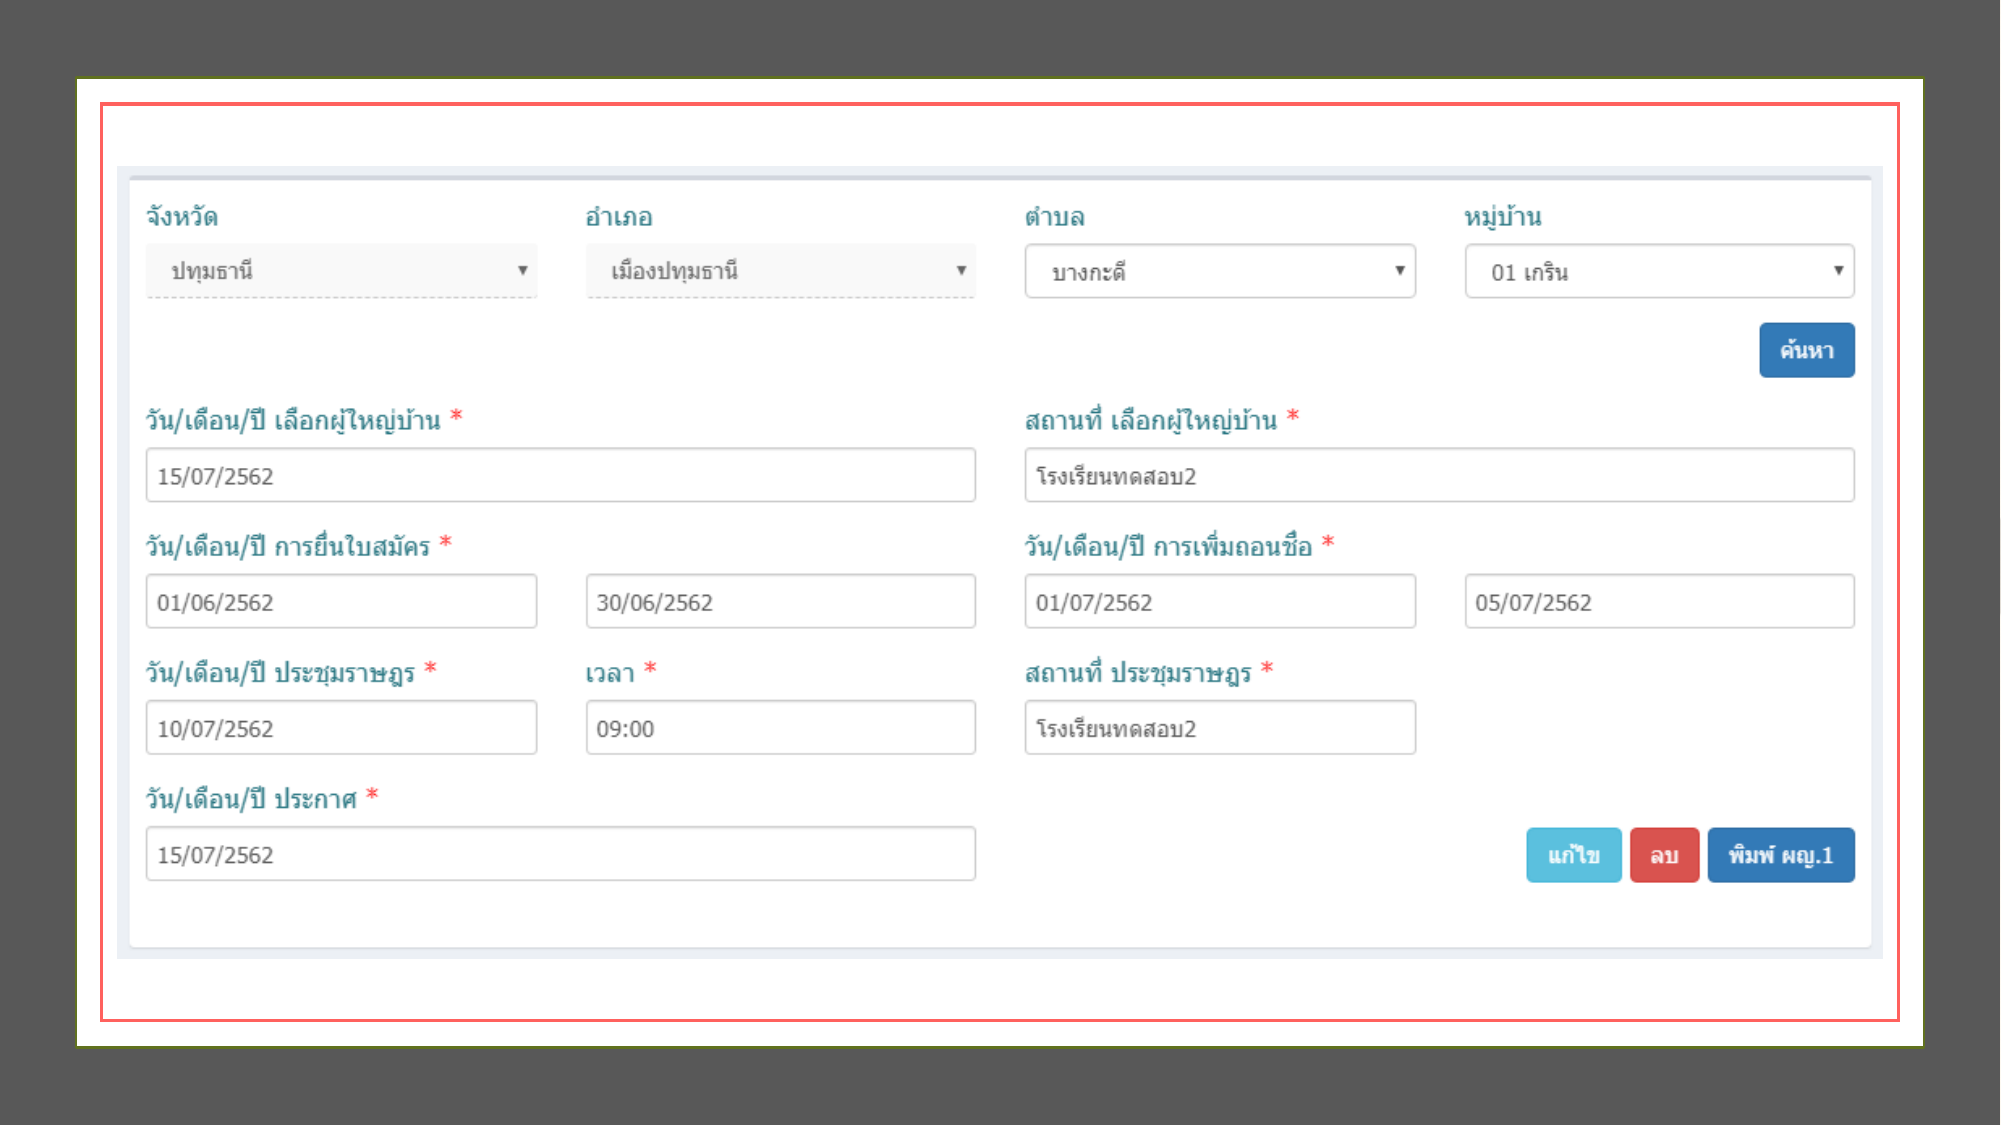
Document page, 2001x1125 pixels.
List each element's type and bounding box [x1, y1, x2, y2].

text_box [0, 0, 2000, 1125]
picture [117, 165, 1883, 959]
